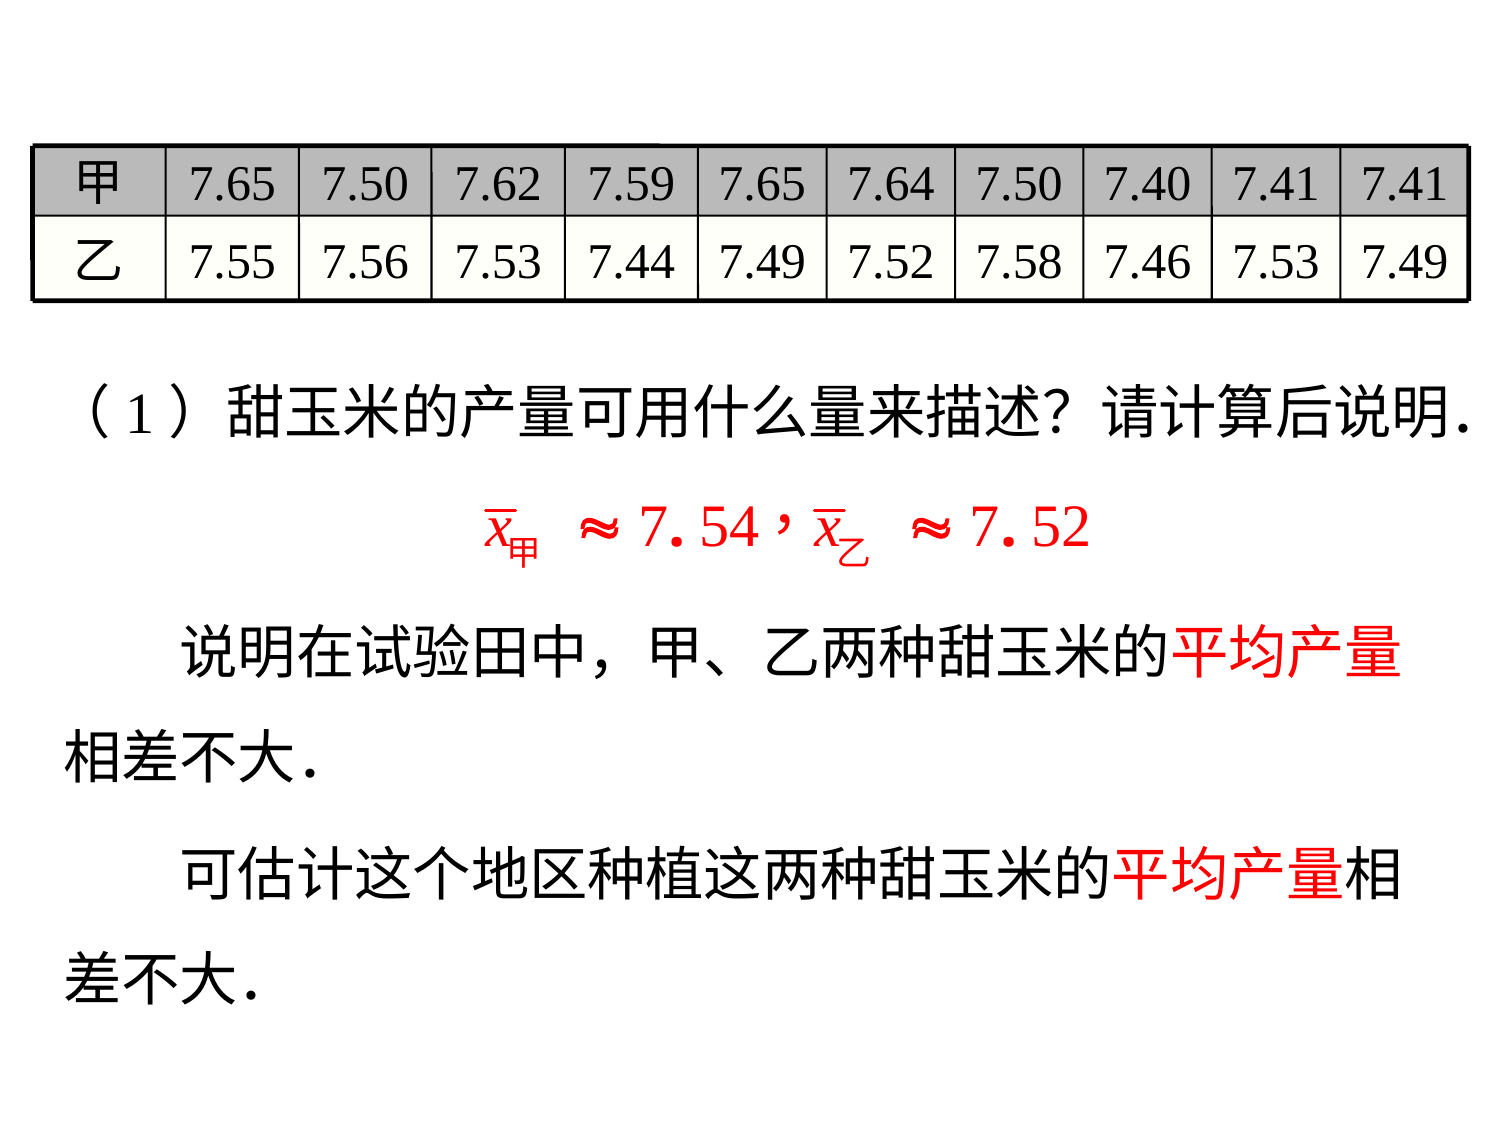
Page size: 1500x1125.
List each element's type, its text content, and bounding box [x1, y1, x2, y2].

text_box （1）甜玉米的产量可用什么量来描述？请计算后说明． [38, 333, 1500, 453]
text_box 说明在试验田中，甲、乙两种甜玉米的平均产量相差不大． 可估计这个地区种植这两种甜玉米的平均产量相差不大． [48, 573, 1444, 1020]
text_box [478, 488, 1095, 575]
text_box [32, 145, 1470, 301]
